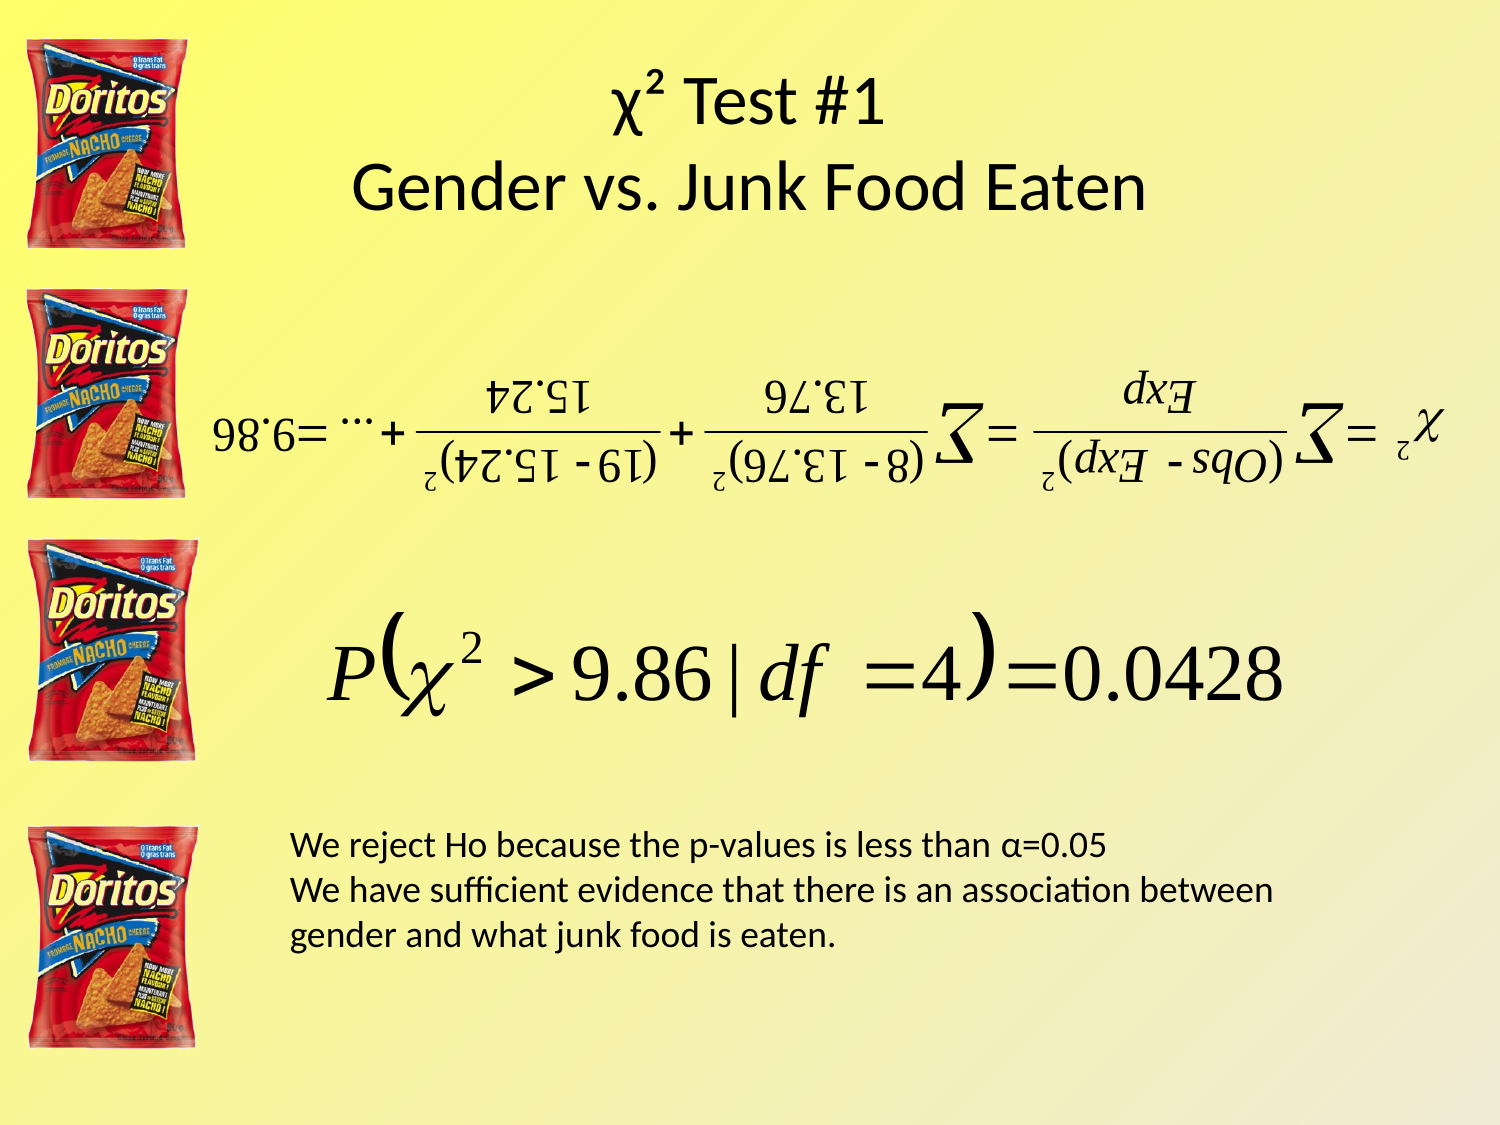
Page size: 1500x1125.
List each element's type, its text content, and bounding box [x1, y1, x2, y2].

text_box We reject Ho because the p-values is less than α=0.05 We have sufficient evidence that there is an association between gender and what junk food is eaten. [275, 812, 1300, 963]
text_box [229, 362, 1452, 506]
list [312, 612, 1301, 735]
title χ² Test #1 Gender vs. Junk Food Eaten [229, 45, 1425, 233]
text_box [0, 37, 226, 1051]
